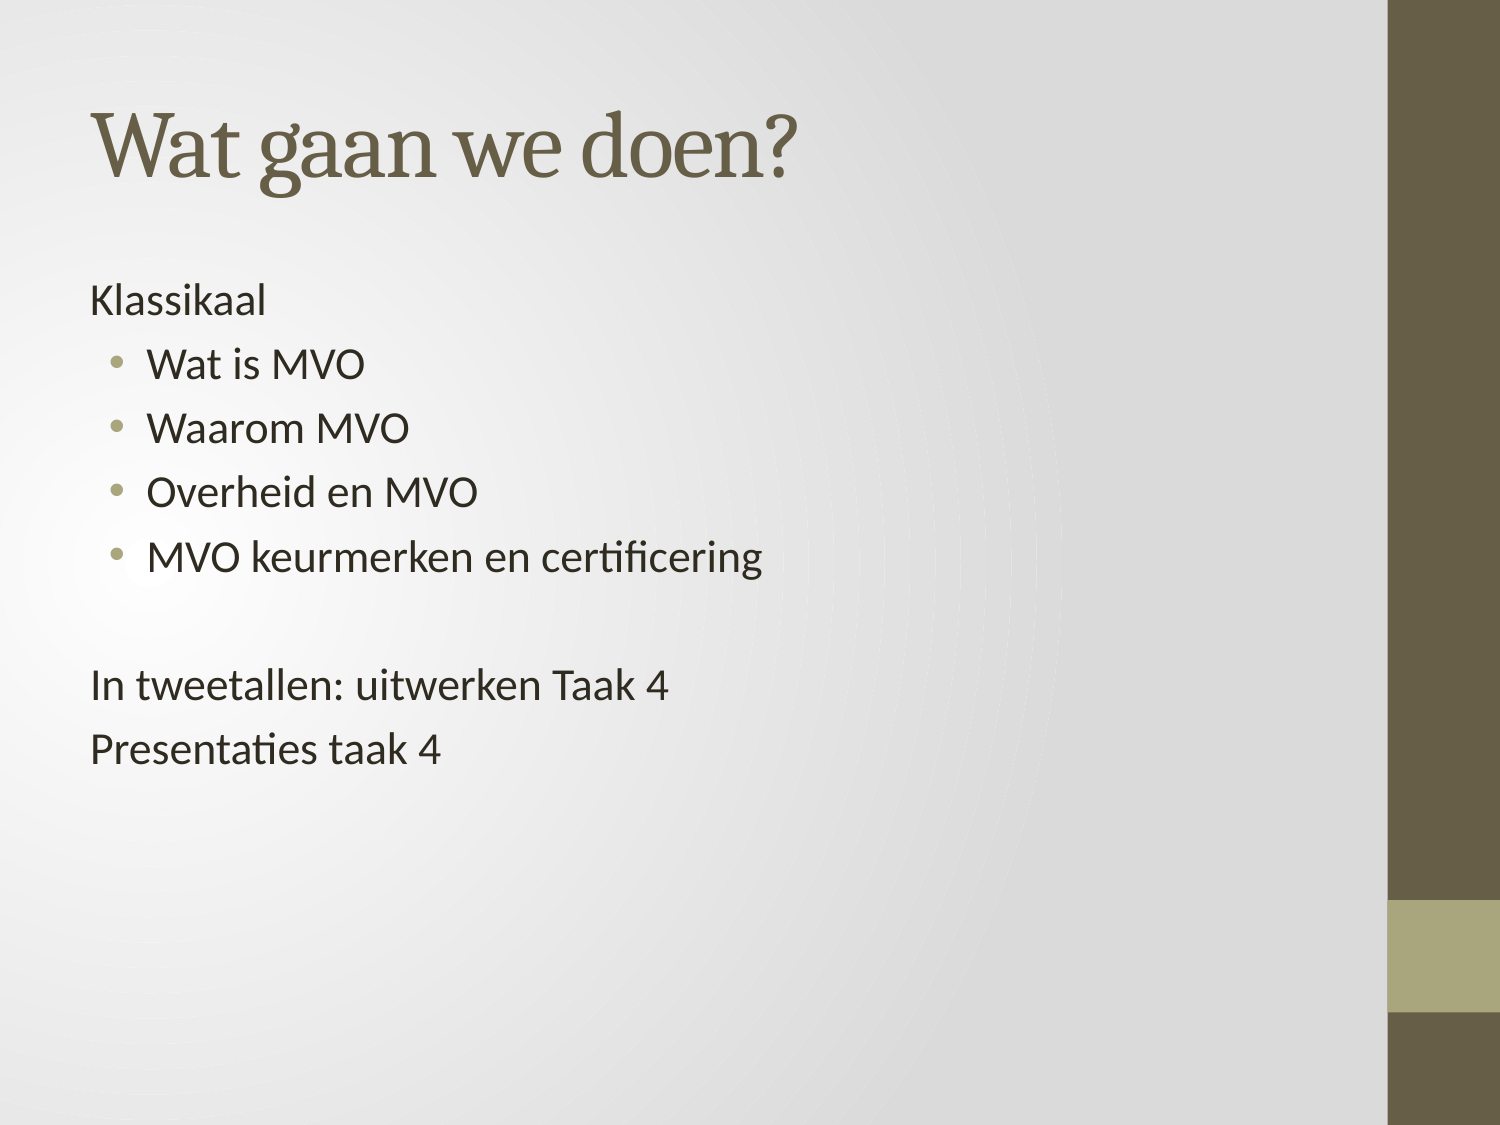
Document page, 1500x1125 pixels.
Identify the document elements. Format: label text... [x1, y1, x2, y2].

title Wat gaan we doen? [75, 45, 1325, 233]
list Klassikaal Wat is MVO Waarom MVO Overheid en MVO MVO keurmerken en certificering In tweetallen: uitwerken Taak 4 Presentaties taak 4 [75, 262, 1325, 1050]
